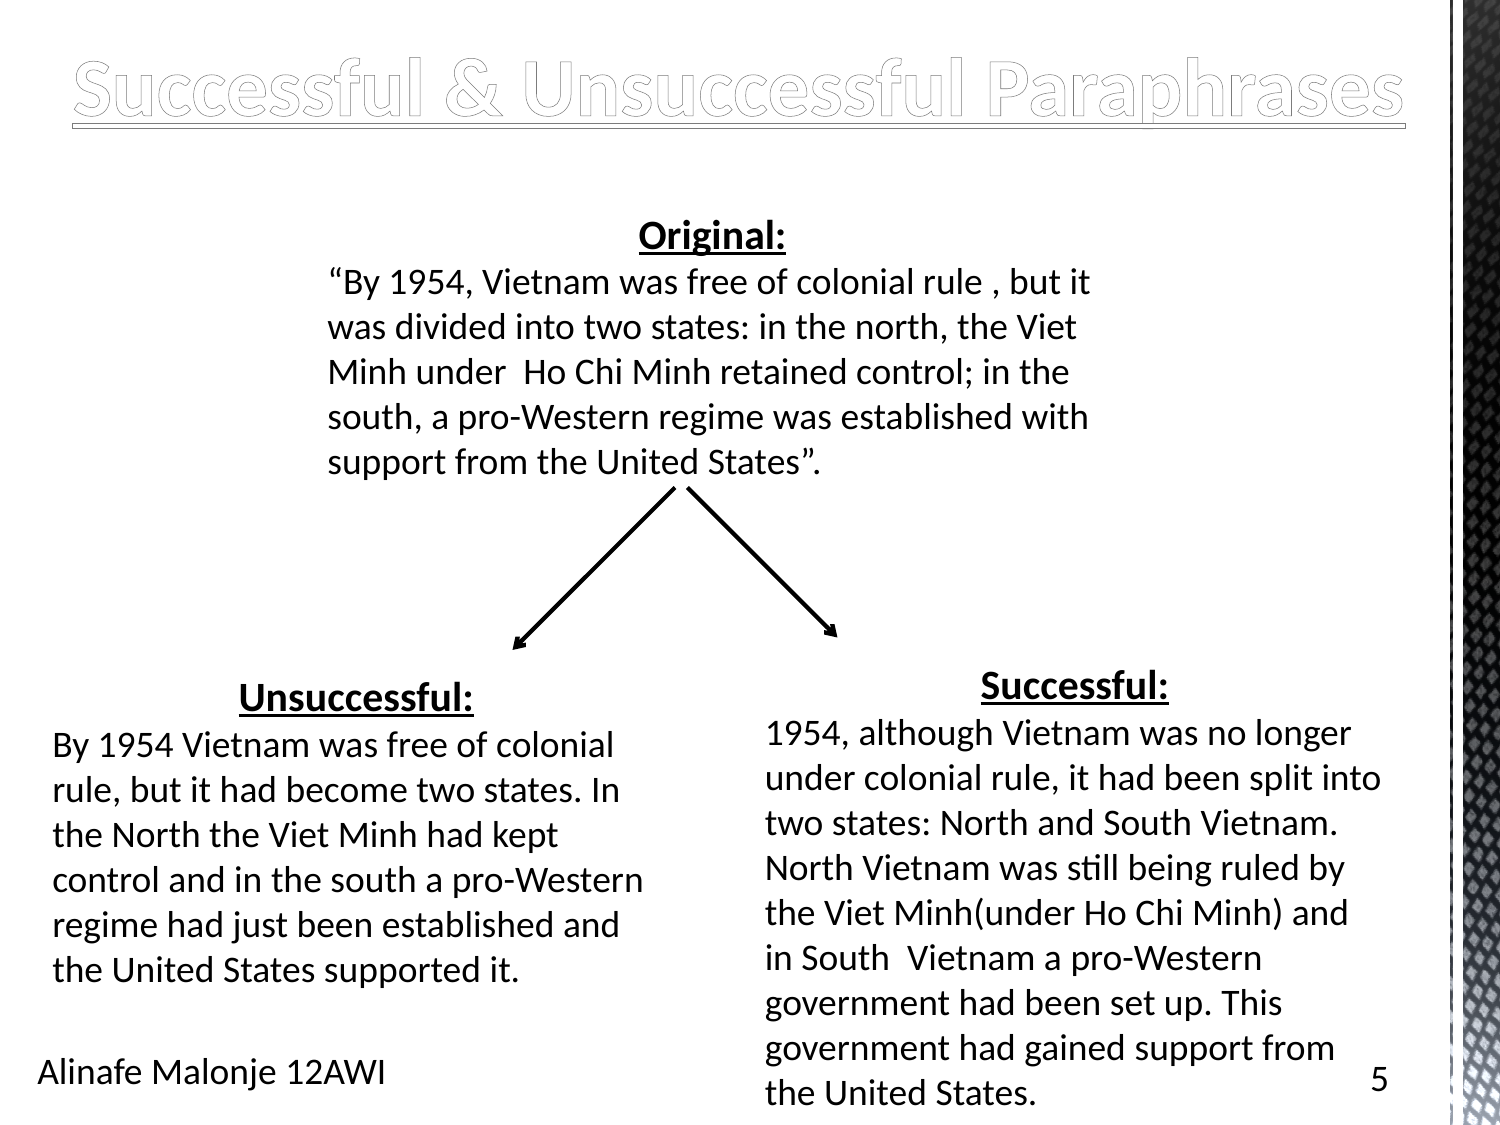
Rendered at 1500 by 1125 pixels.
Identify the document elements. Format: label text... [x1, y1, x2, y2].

text_box Original: “By 1954, Vietnam was free of colonial rule , but it was divided into two states: in the north, the Viet Minh under Ho Chi Minh retained control; in the south, a pro-Western regime was established with support from the United States”. [312, 200, 1113, 490]
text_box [687, 487, 838, 638]
text_box Successful: 1954, although Vietnam was no longer under colonial rule, it had been split into two states: North and South Vietnam. North Vietnam was still being ruled by the Viet Minh(under Ho Chi Minh) and in South Vietnam a pro-Western government had been set up. This government had gained support from the United States. [750, 650, 1400, 1121]
text_box Successful & Unsuccessful Paraphrases [57, 24, 1421, 140]
text_box Unsuccessful: By 1954 Vietnam was free of colonial rule, but it had become two states. In the North the Viet Minh had kept control and in the south a pro-Western regime had just been established and the United States supported it. [37, 662, 675, 998]
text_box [512, 487, 676, 651]
picture [1447, 0, 1500, 1125]
